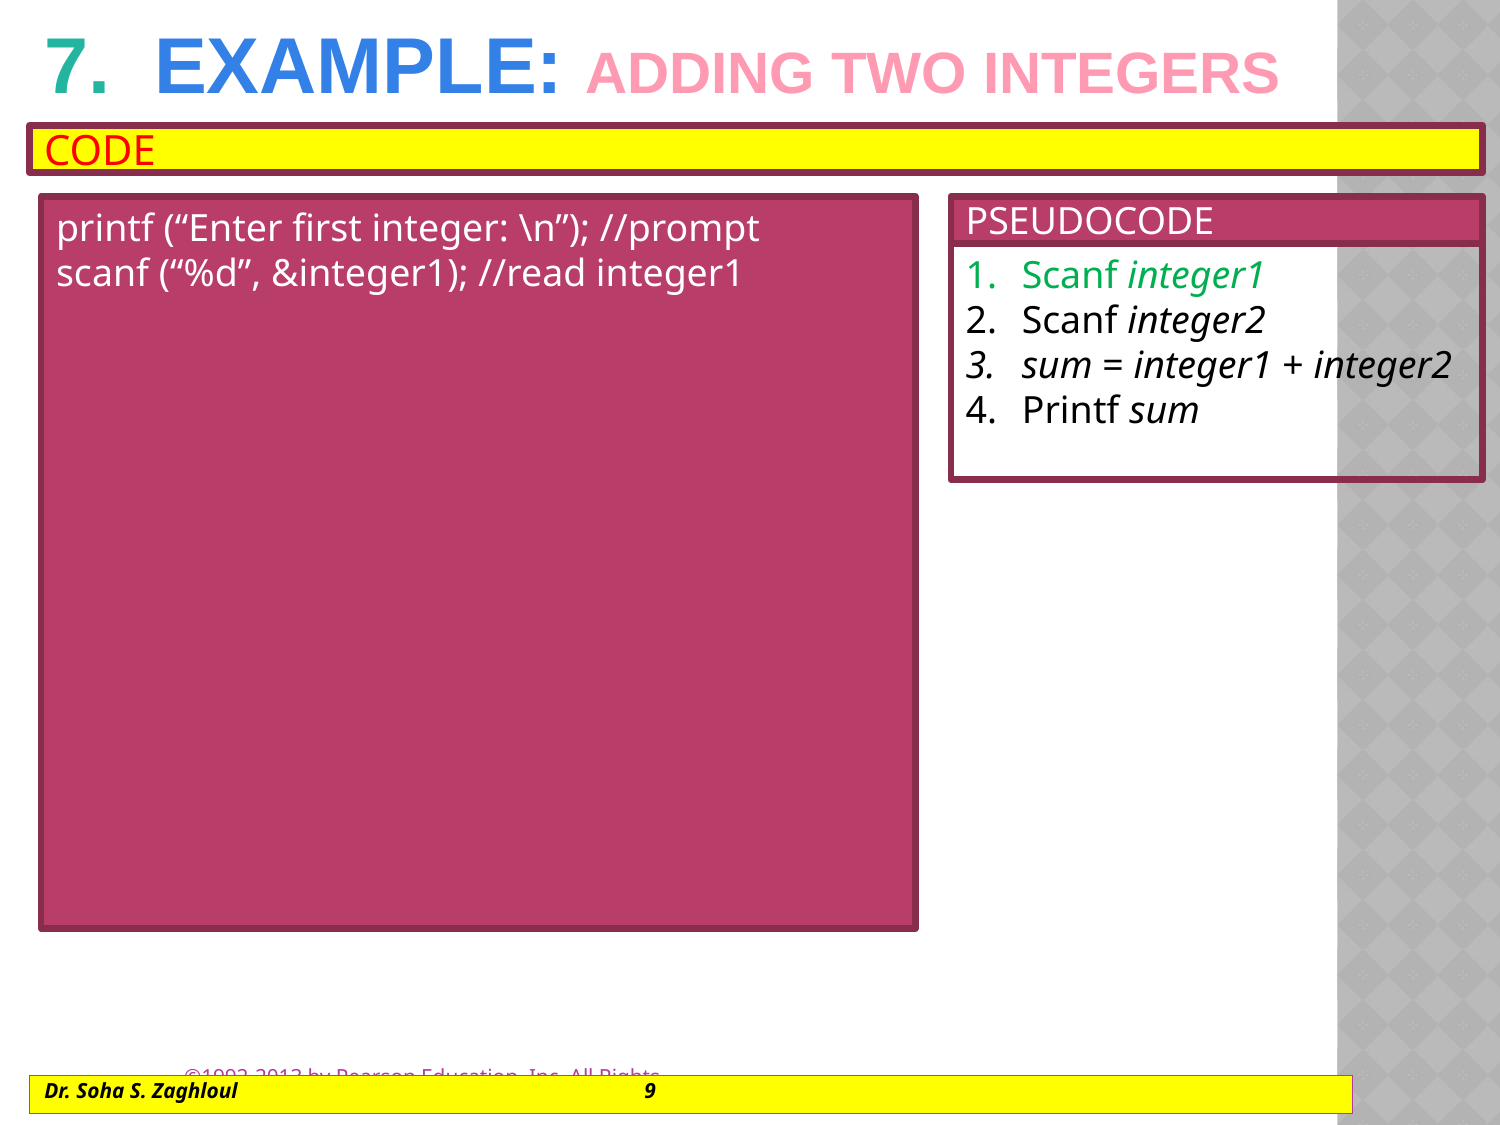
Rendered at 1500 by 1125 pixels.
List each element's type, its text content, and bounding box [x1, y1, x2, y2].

text_box Dr. Soha S. Zaghloul 9 [29, 1075, 1353, 1114]
list If the condition is true (i.e., the condition is met) the “block of statements 1” in the body of the if statement is executed. If the condition is false (i.e., the condition isn’t met) the “block of statements 2” is not executed. Whether the body statement is executed or not, after the if statement completes, execution proceeds with the next statement after the if statement, which are “block of statements 3”. Conditions in if statements are formed by using the equality operators (== !=) and relational operators (< <= > >=). [27, 126, 1485, 134]
text_box printf (“Enter first integer: \n”); //prompt scanf (“%d”, &integer1); //read integer1 [38, 193, 919, 932]
text_box CODE [26, 130, 1486, 175]
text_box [950, 195, 1483, 481]
text_box 7. eXAMPLE: Adding Two Integers [29, 7, 1447, 122]
